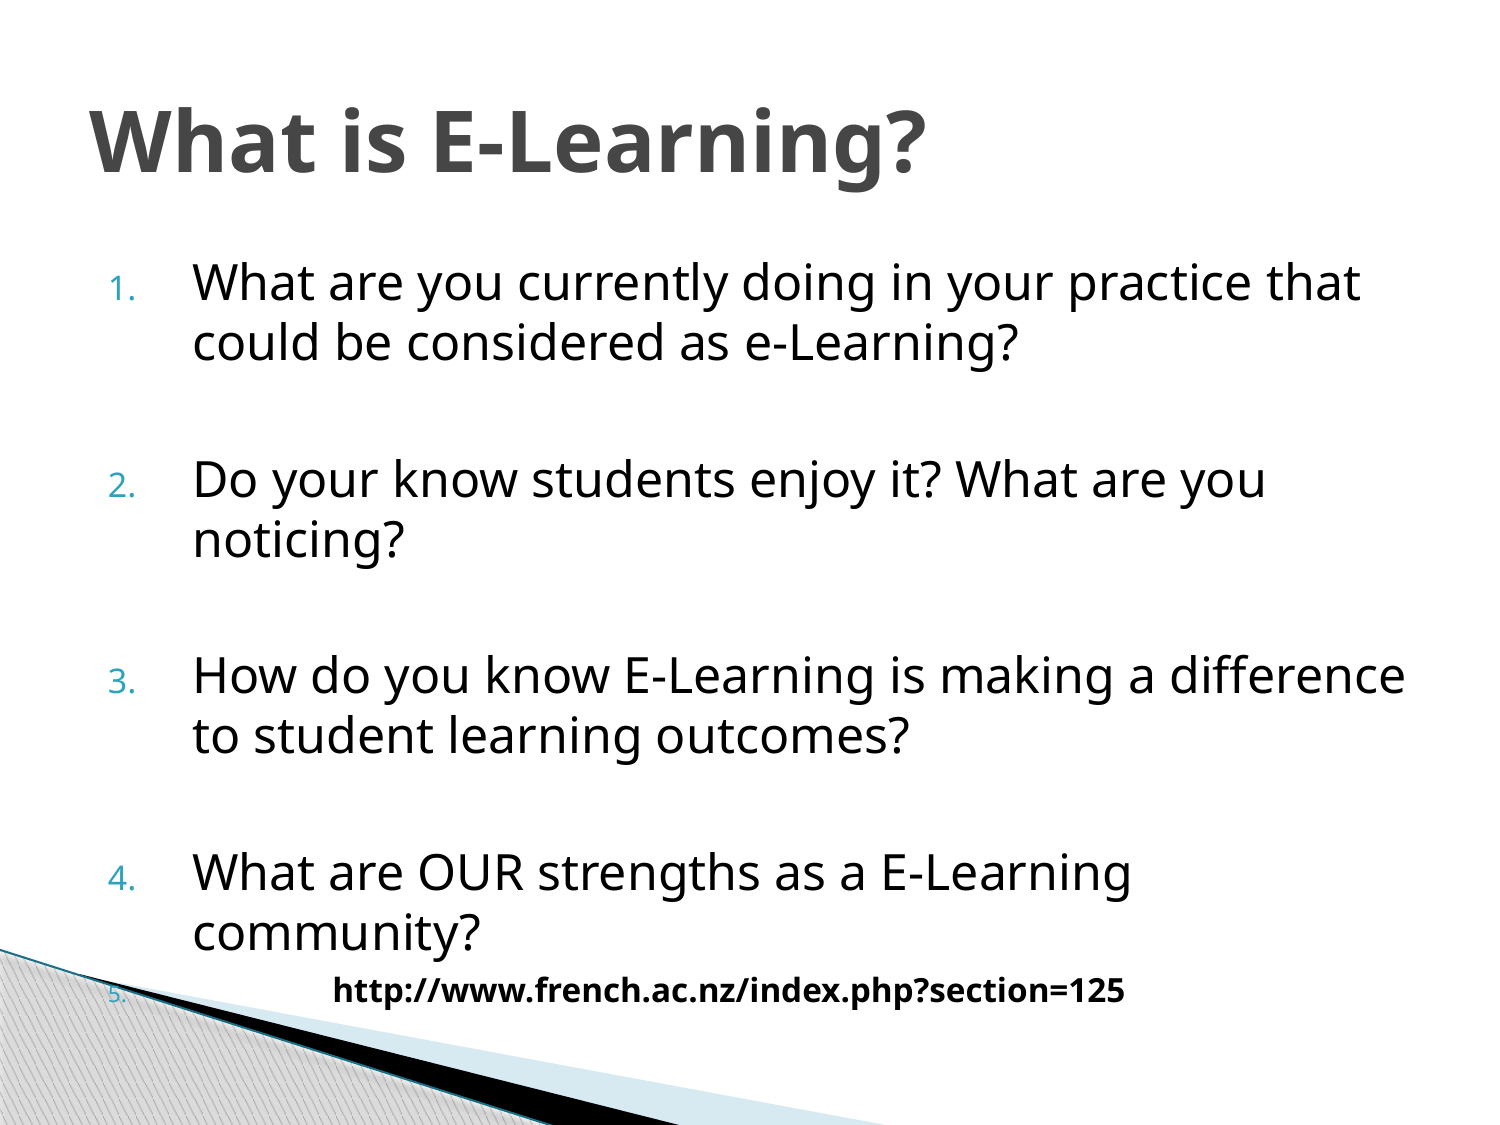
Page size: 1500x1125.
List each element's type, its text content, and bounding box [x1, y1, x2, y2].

list What are you currently doing in your practice that could be considered as e-Learning? Do your know students enjoy it? What are you noticing? How do you know E-Learning is making a difference to student learning outcomes? What are OUR strengths as a E-Learning community? http://www.french.ac.nz/index.php?section=125 [74, 242, 1426, 1067]
title What is E-Learning? [75, 45, 1425, 233]
